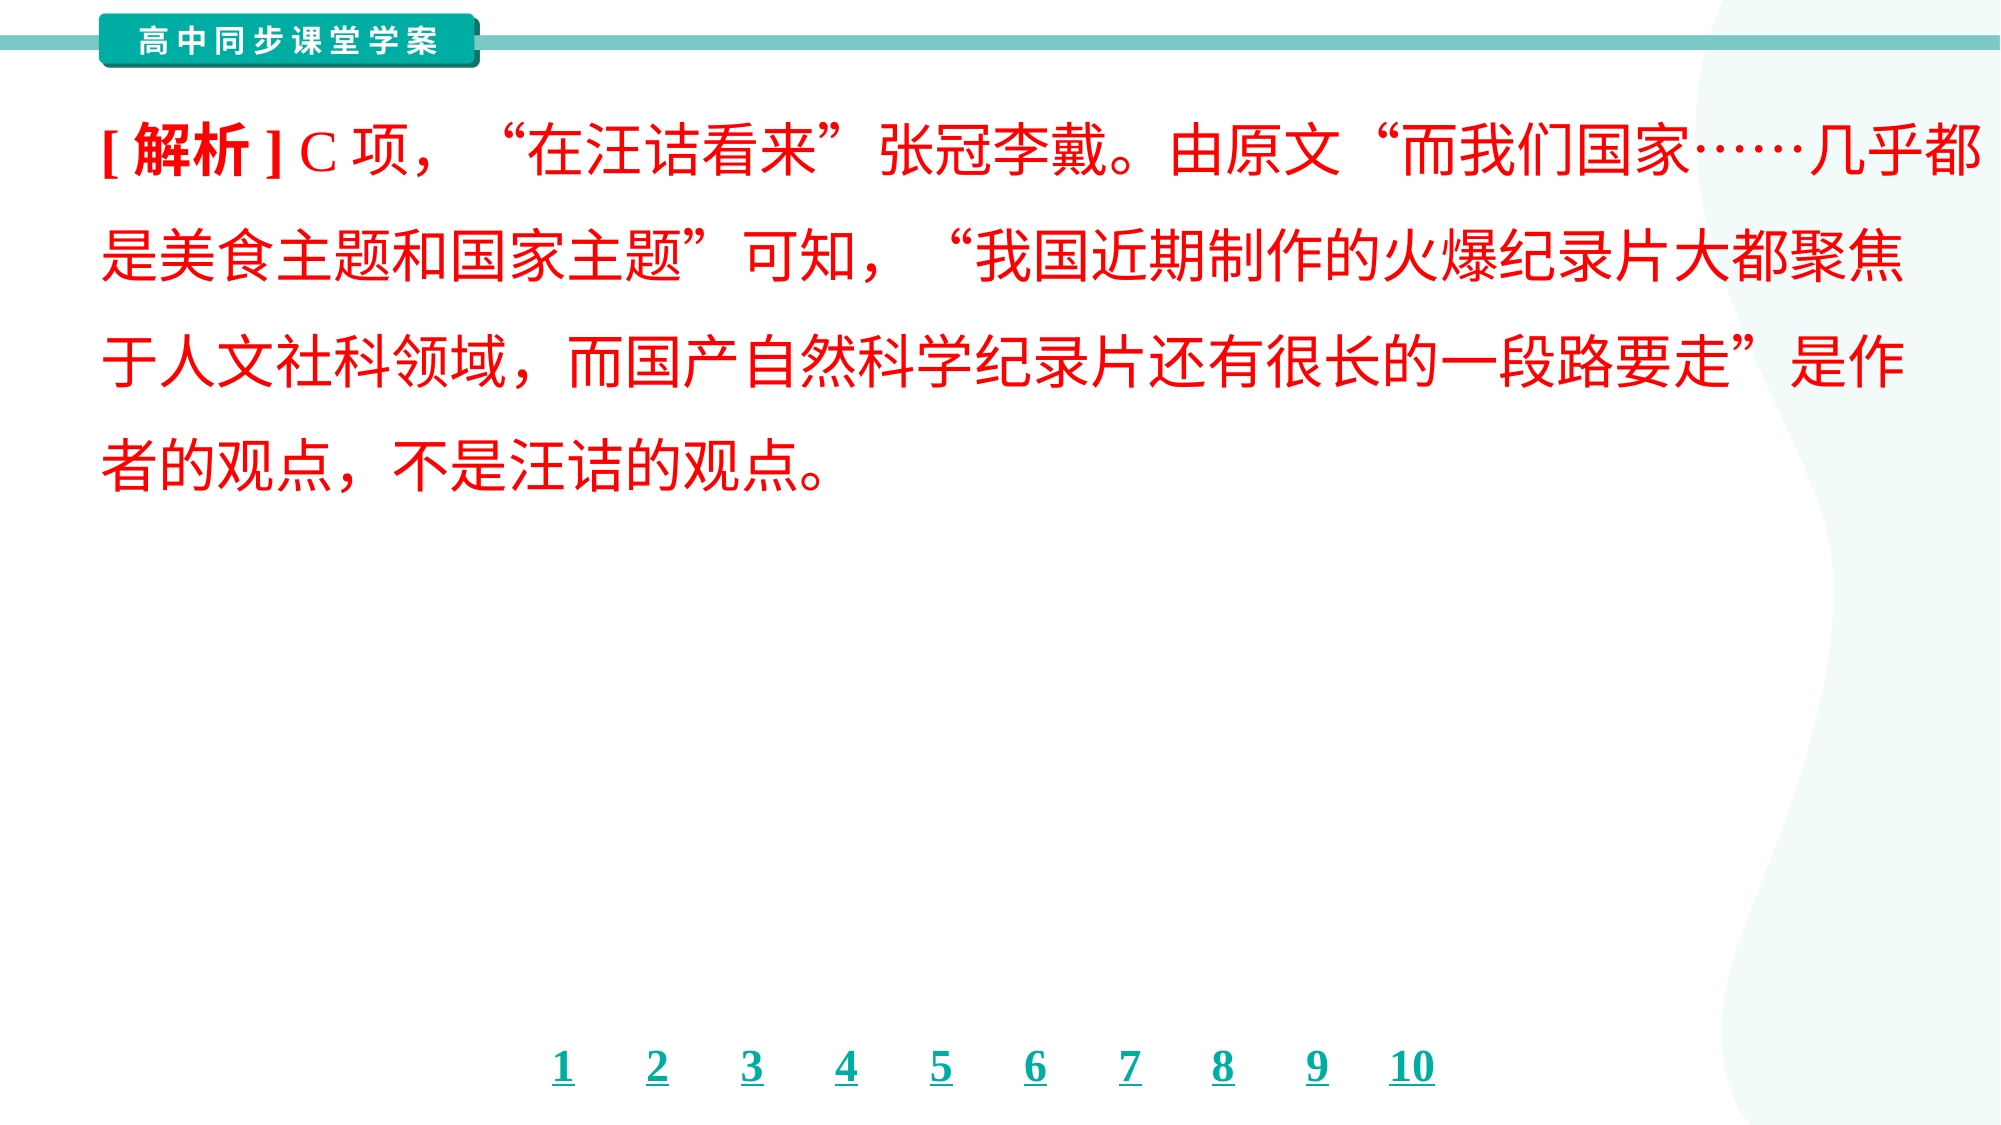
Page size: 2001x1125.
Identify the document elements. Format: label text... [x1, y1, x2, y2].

text_box [解析] C项，“在汪诘看来”张冠李戴。由原文“而我们国家……几乎都 是美食主题和国家主题”可知，“我国近期制作的火爆纪录片大都聚焦 于人文社科领域，而国产自然科学纪录片还有很长的一段路要走”是作 者的观点，不是汪诘的观点。 [100, 76, 1899, 489]
picture [0, 0, 2000, 1125]
